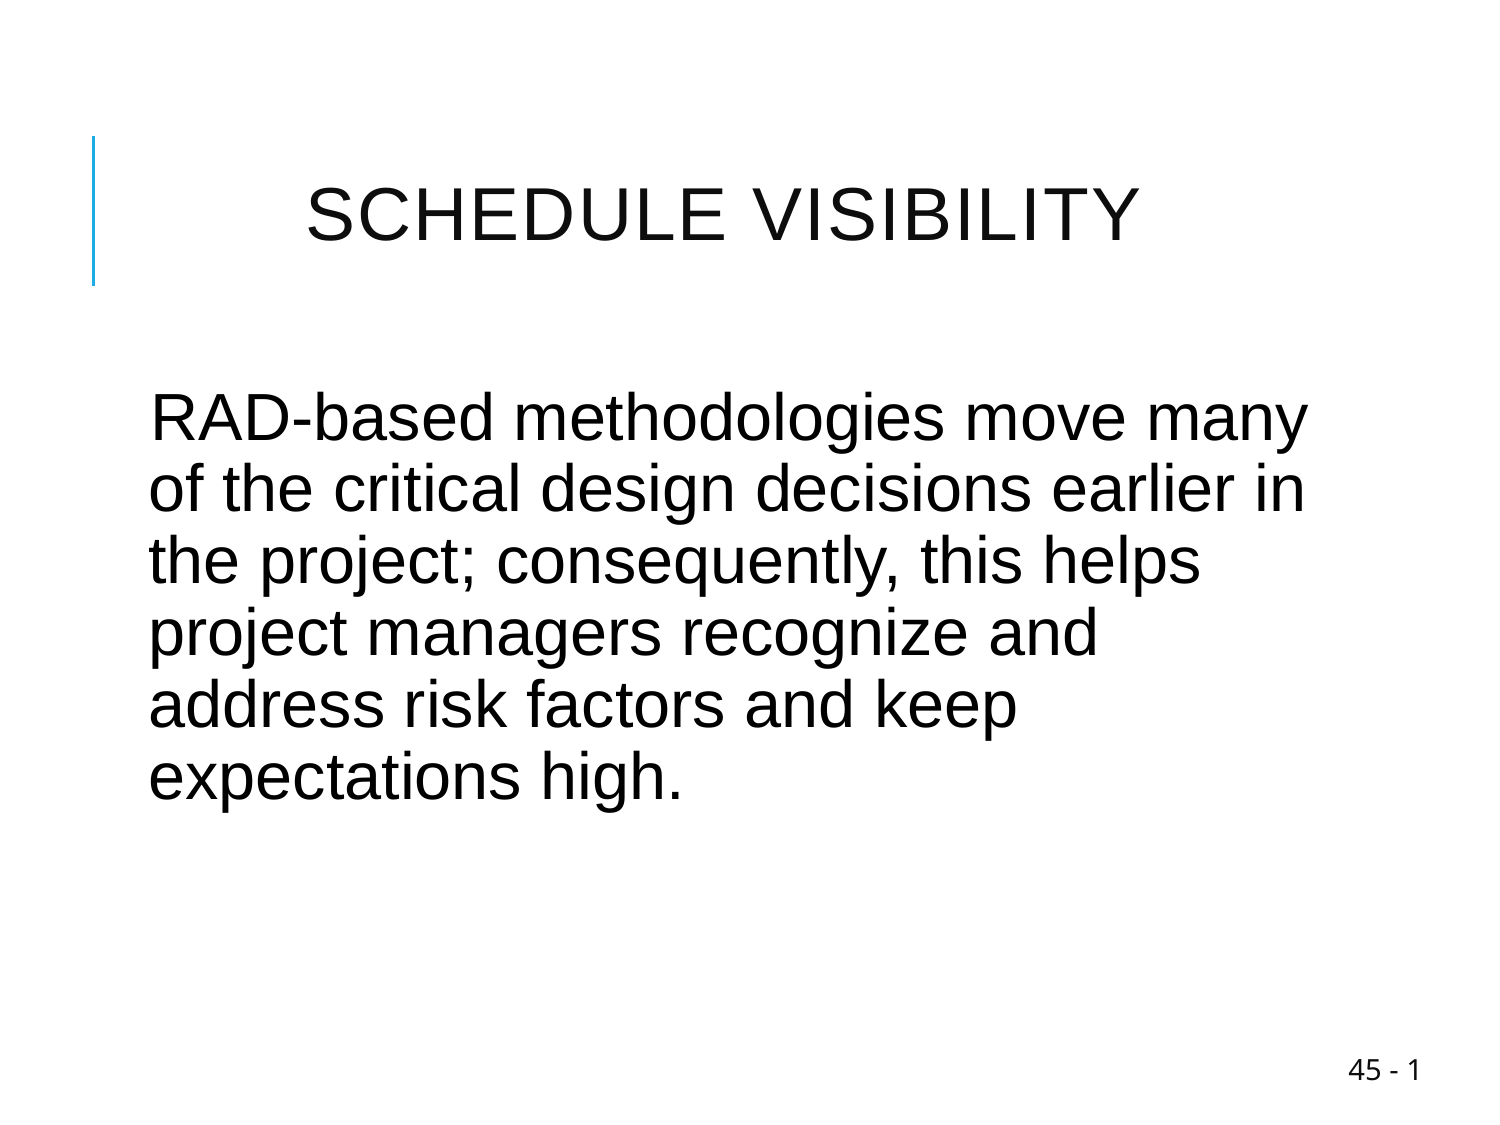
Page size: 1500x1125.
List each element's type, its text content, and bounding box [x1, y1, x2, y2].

title Schedule Visibility [126, 96, 1322, 342]
slide_number 1 - 45 [1333, 1061, 1454, 1107]
list RAD-based methodologies move many of the critical design decisions earlier in the project; consequently, this helps project managers recognize and address risk factors and keep expectations high. [126, 375, 1322, 1035]
